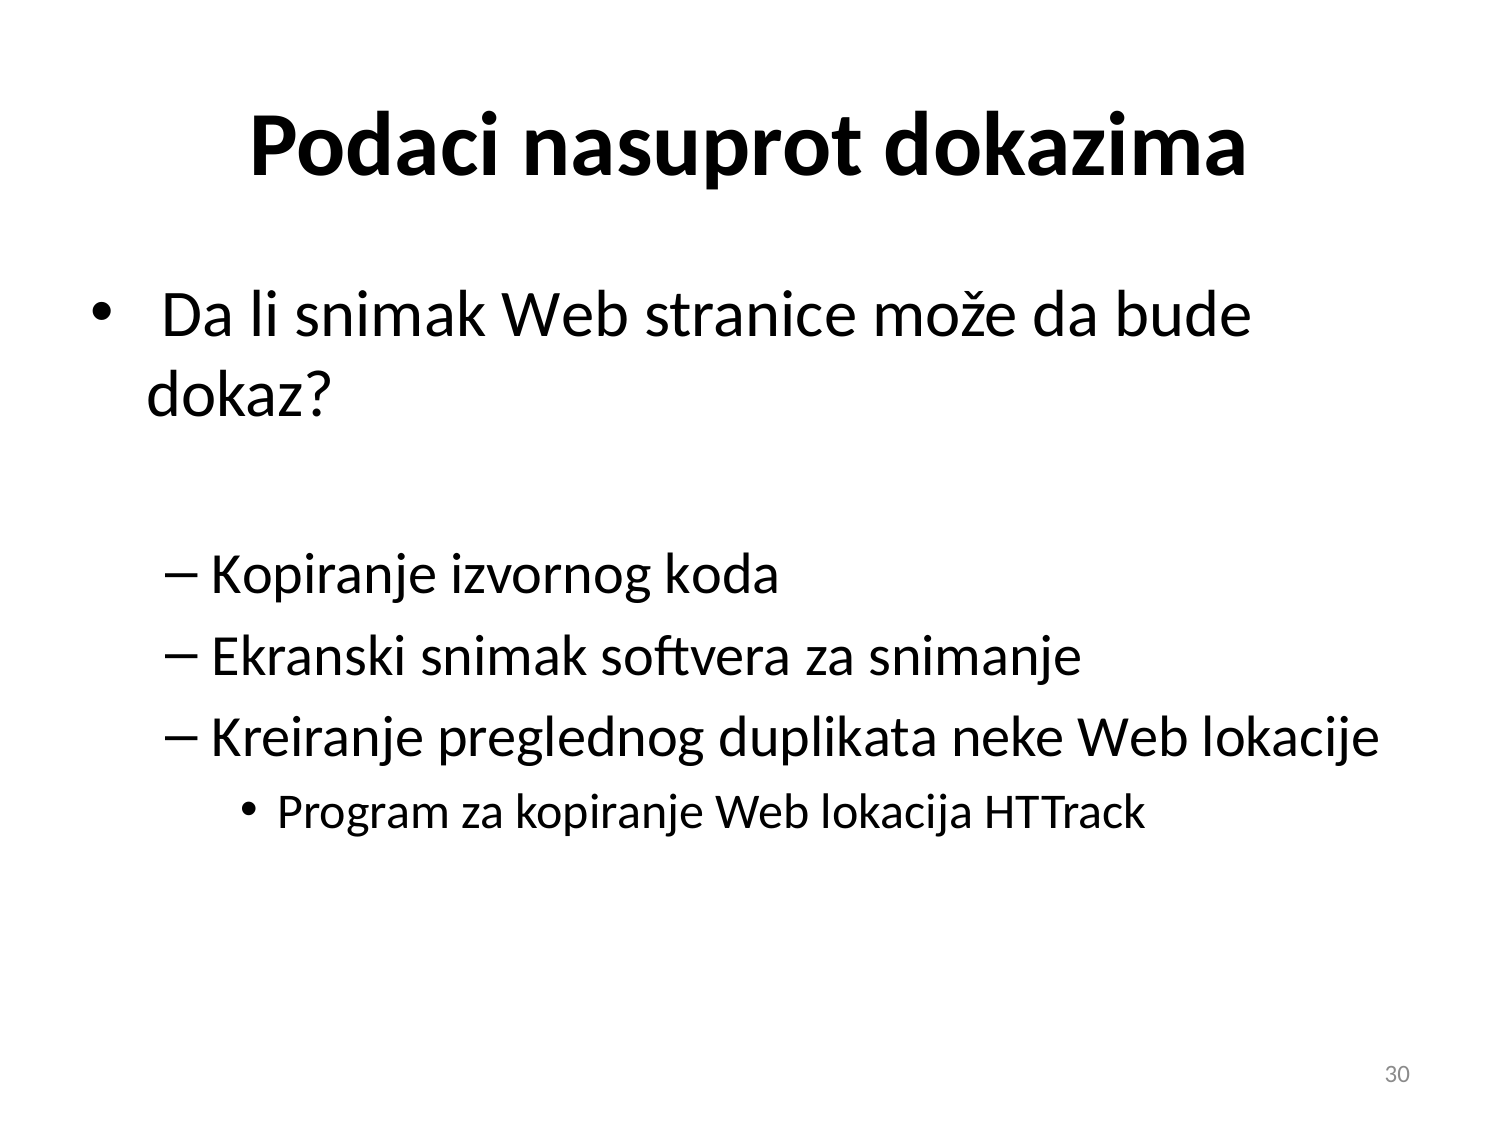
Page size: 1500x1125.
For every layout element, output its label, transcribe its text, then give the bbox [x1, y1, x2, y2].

slide_number 30 [1074, 1042, 1425, 1103]
list Da li snimak Web stranice može da bude dokaz? Kopiranje izvornog koda Ekranski snimak softvera za snimanje Kreiranje preglednog duplikata neke Web lokacije Program za kopiranje Web lokacija HTTrack [74, 262, 1426, 1006]
title Podaci nasuprot dokazima [74, 44, 1426, 233]
